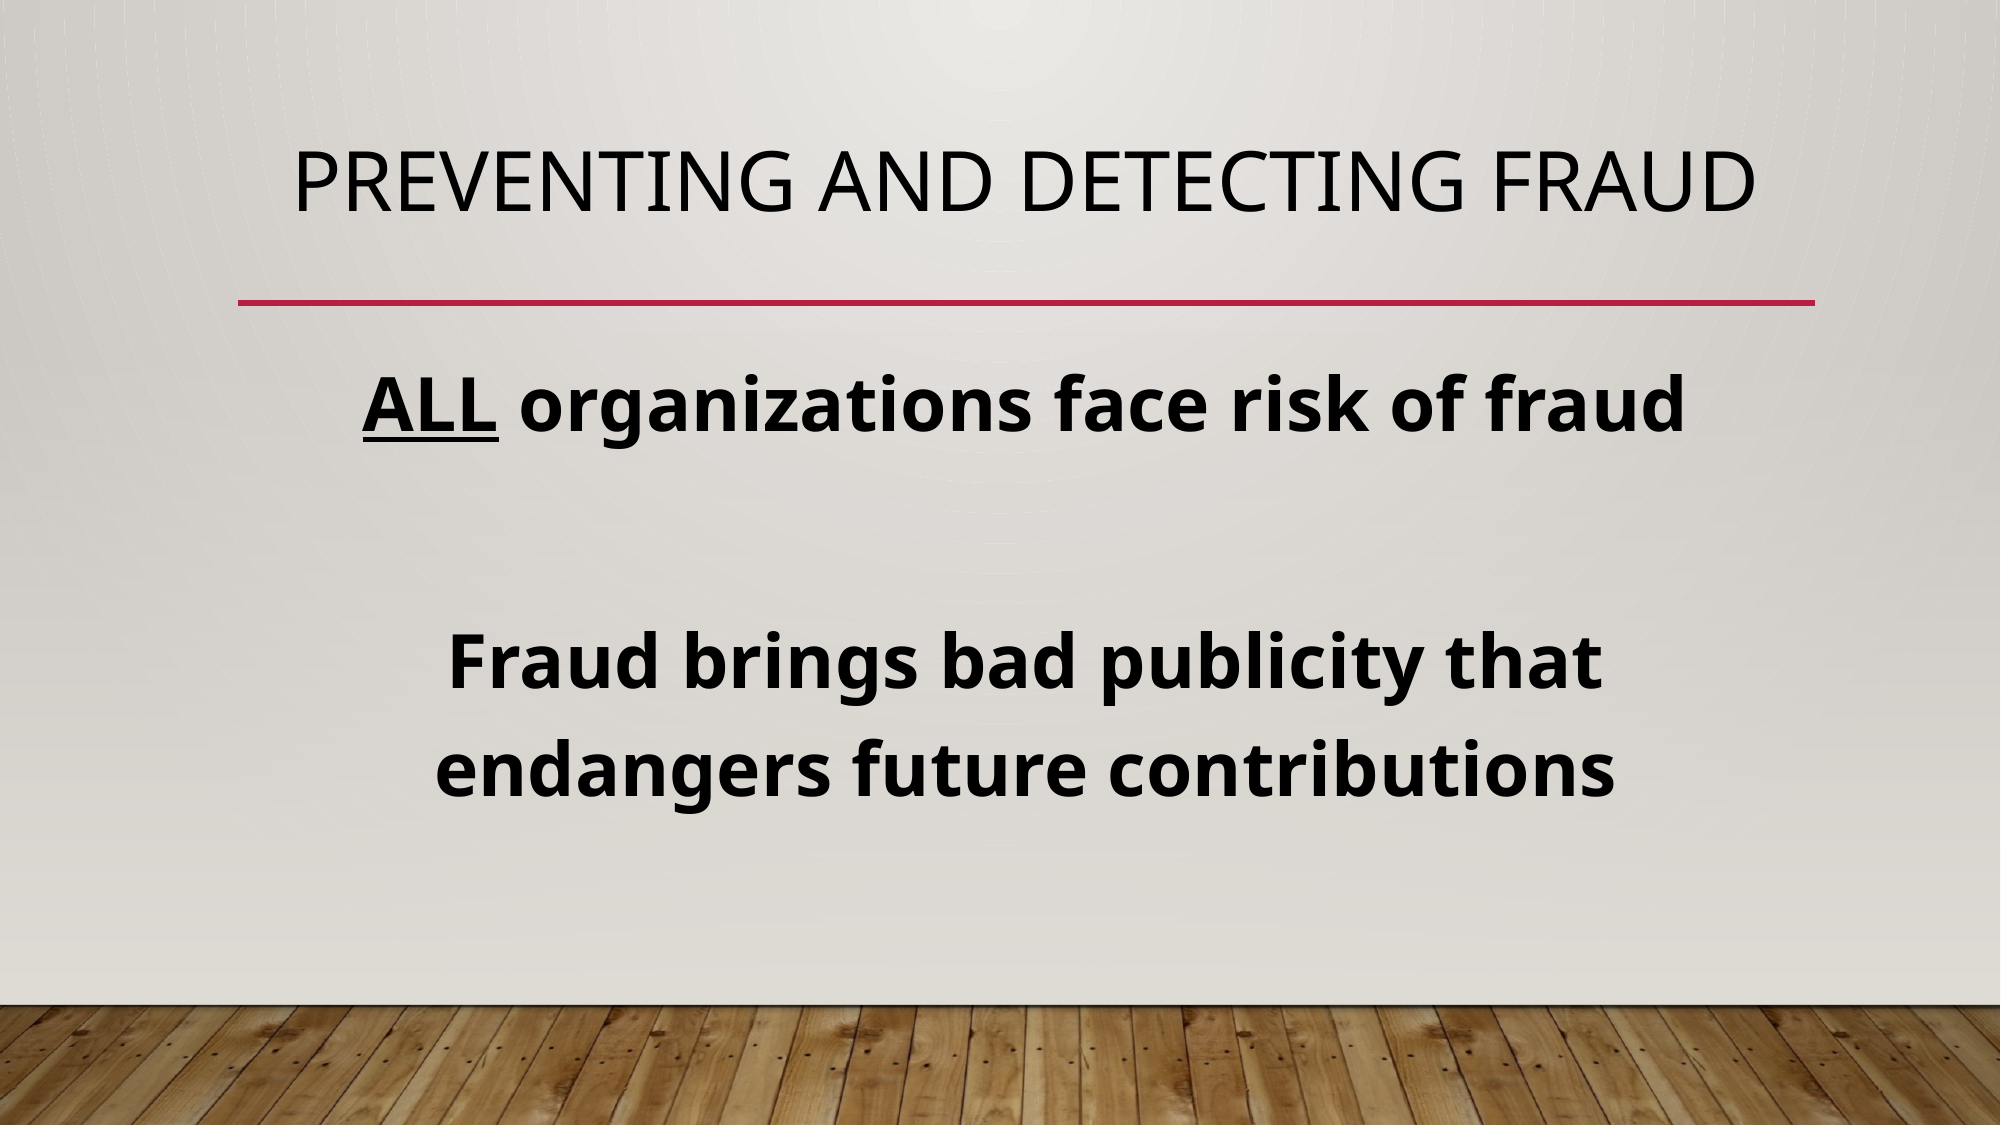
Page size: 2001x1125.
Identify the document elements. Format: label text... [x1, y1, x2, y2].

title Preventing and Detecting FRAUD [238, 131, 1814, 305]
picture [0, 1005, 2000, 1125]
list ALL organizations face risk of fraud Fraud brings bad publicity that endangers future contributions [238, 330, 1814, 897]
